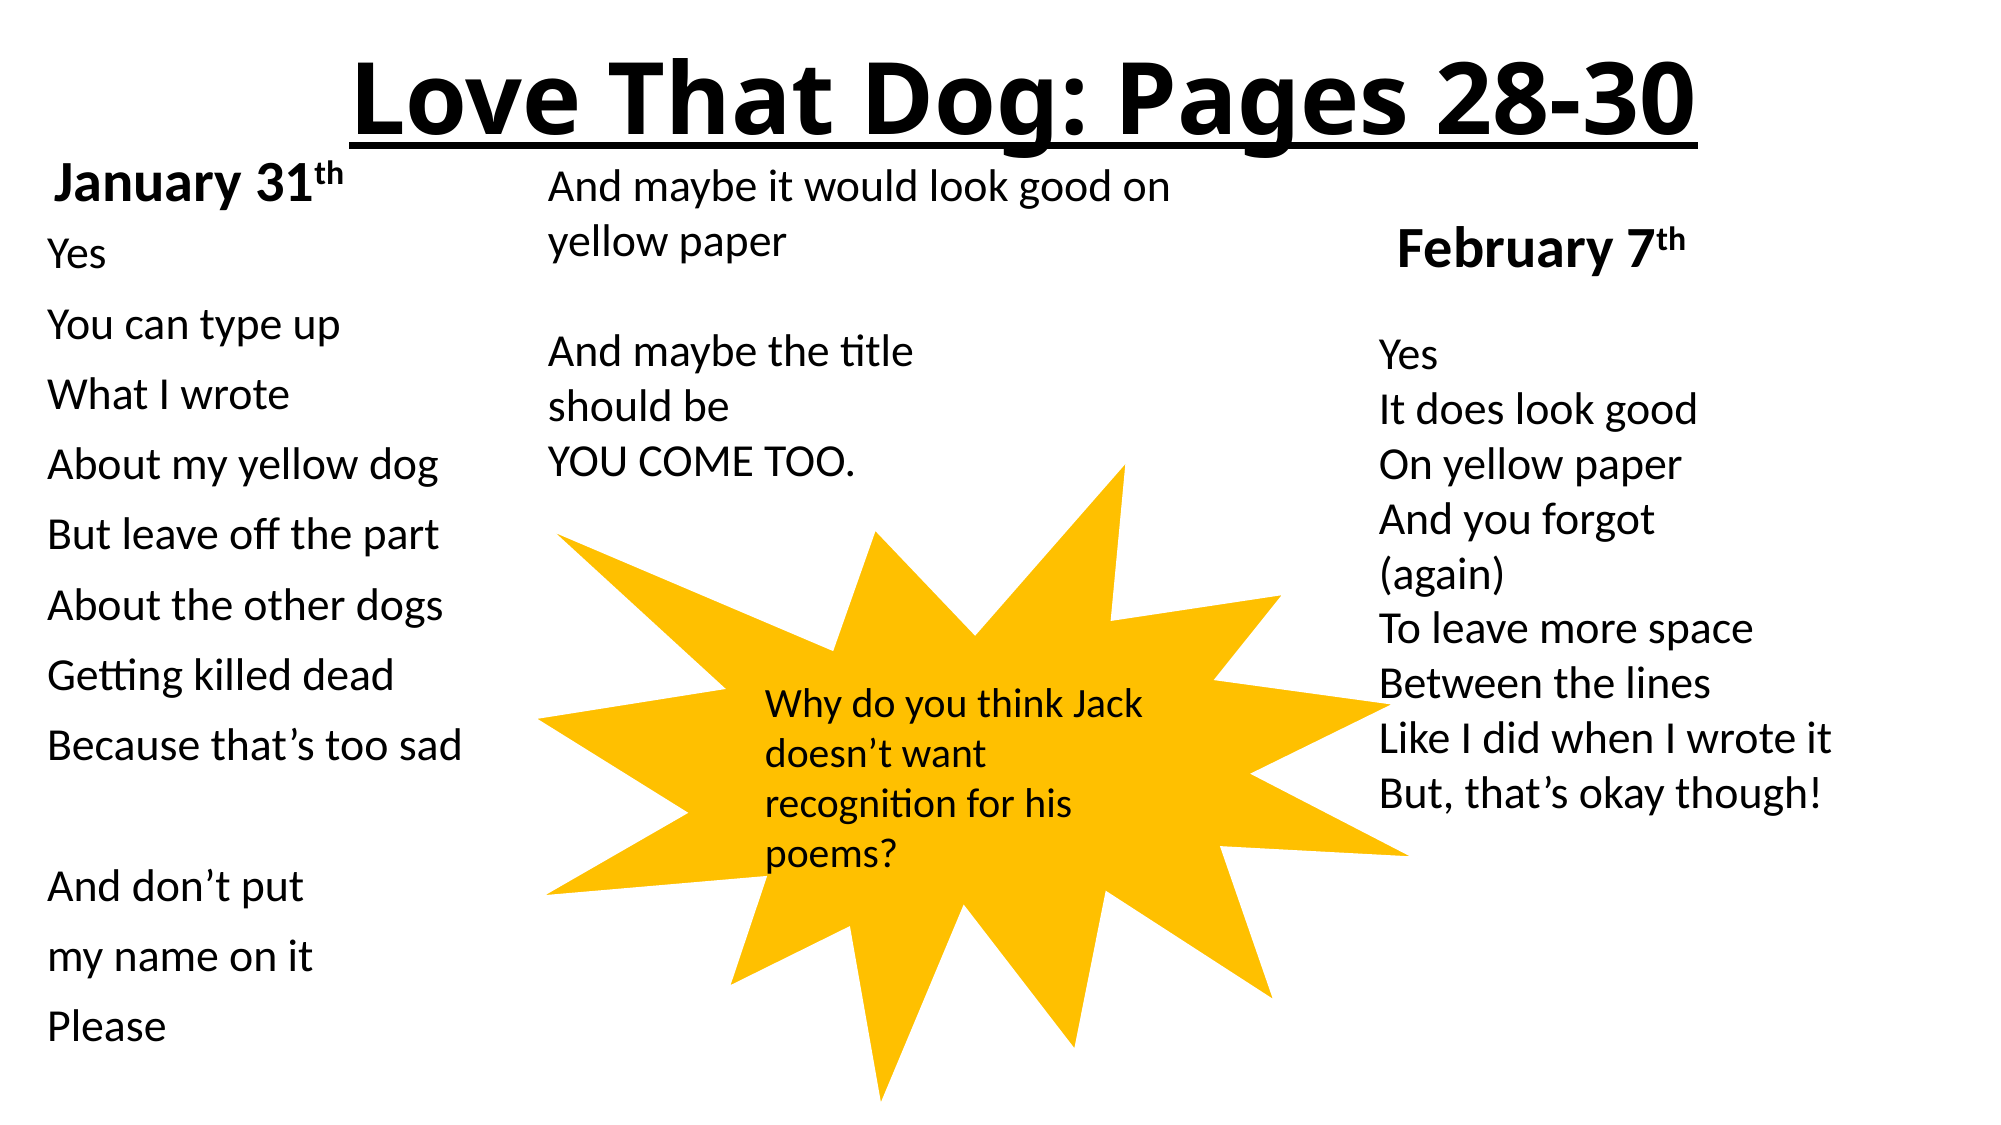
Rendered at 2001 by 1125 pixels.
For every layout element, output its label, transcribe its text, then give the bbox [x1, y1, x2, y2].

text_box January 31th [39, 136, 376, 221]
text_box Yes It does look good On yellow paper And you forgot (again) To leave more space Between the lines Like I did when I wrote it But, that’s okay though! [1364, 315, 1926, 826]
text_box [528, 454, 1418, 1114]
list Yes You can type up What I wrote About my yellow dog But leave off the part About the other dogs Getting killed dead Because that’s too sad And don’t put my name on it Please [32, 221, 558, 1125]
title Love That Dog: Pages 28-30 [334, 30, 1750, 174]
text_box And maybe it would look good on yellow paper And maybe the title should be YOU COME TOO. [533, 148, 1285, 603]
text_box February 7th [1383, 202, 1720, 287]
text_box Why do you think Jack doesn’t want recognition for his poems? [749, 668, 1186, 884]
